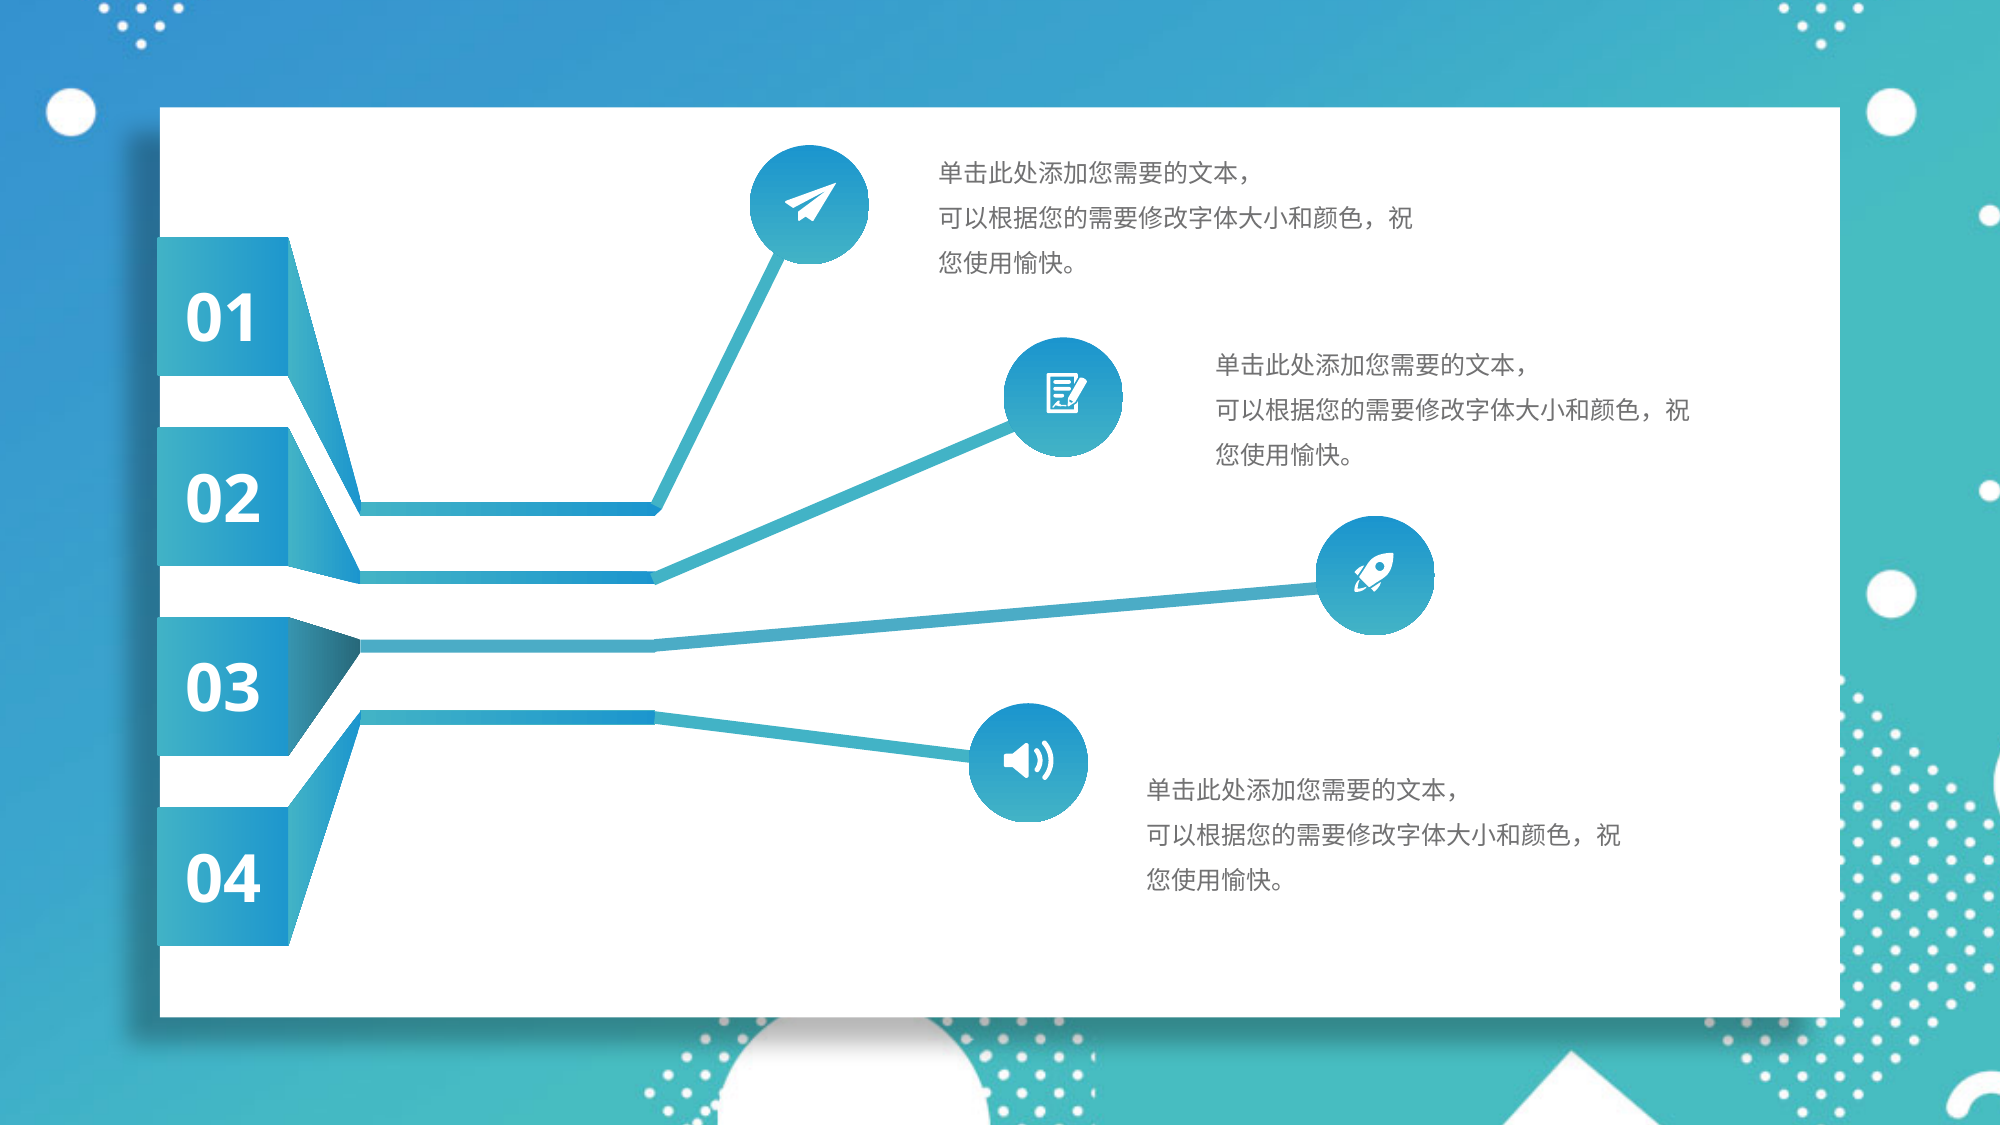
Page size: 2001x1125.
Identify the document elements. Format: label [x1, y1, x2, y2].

text_box [654, 584, 1364, 646]
picture [0, 0, 2000, 1125]
text_box [1354, 552, 1394, 592]
text_box [656, 243, 786, 417]
text_box [654, 717, 1011, 762]
text_box [1046, 373, 1087, 414]
text_box [652, 417, 1033, 580]
